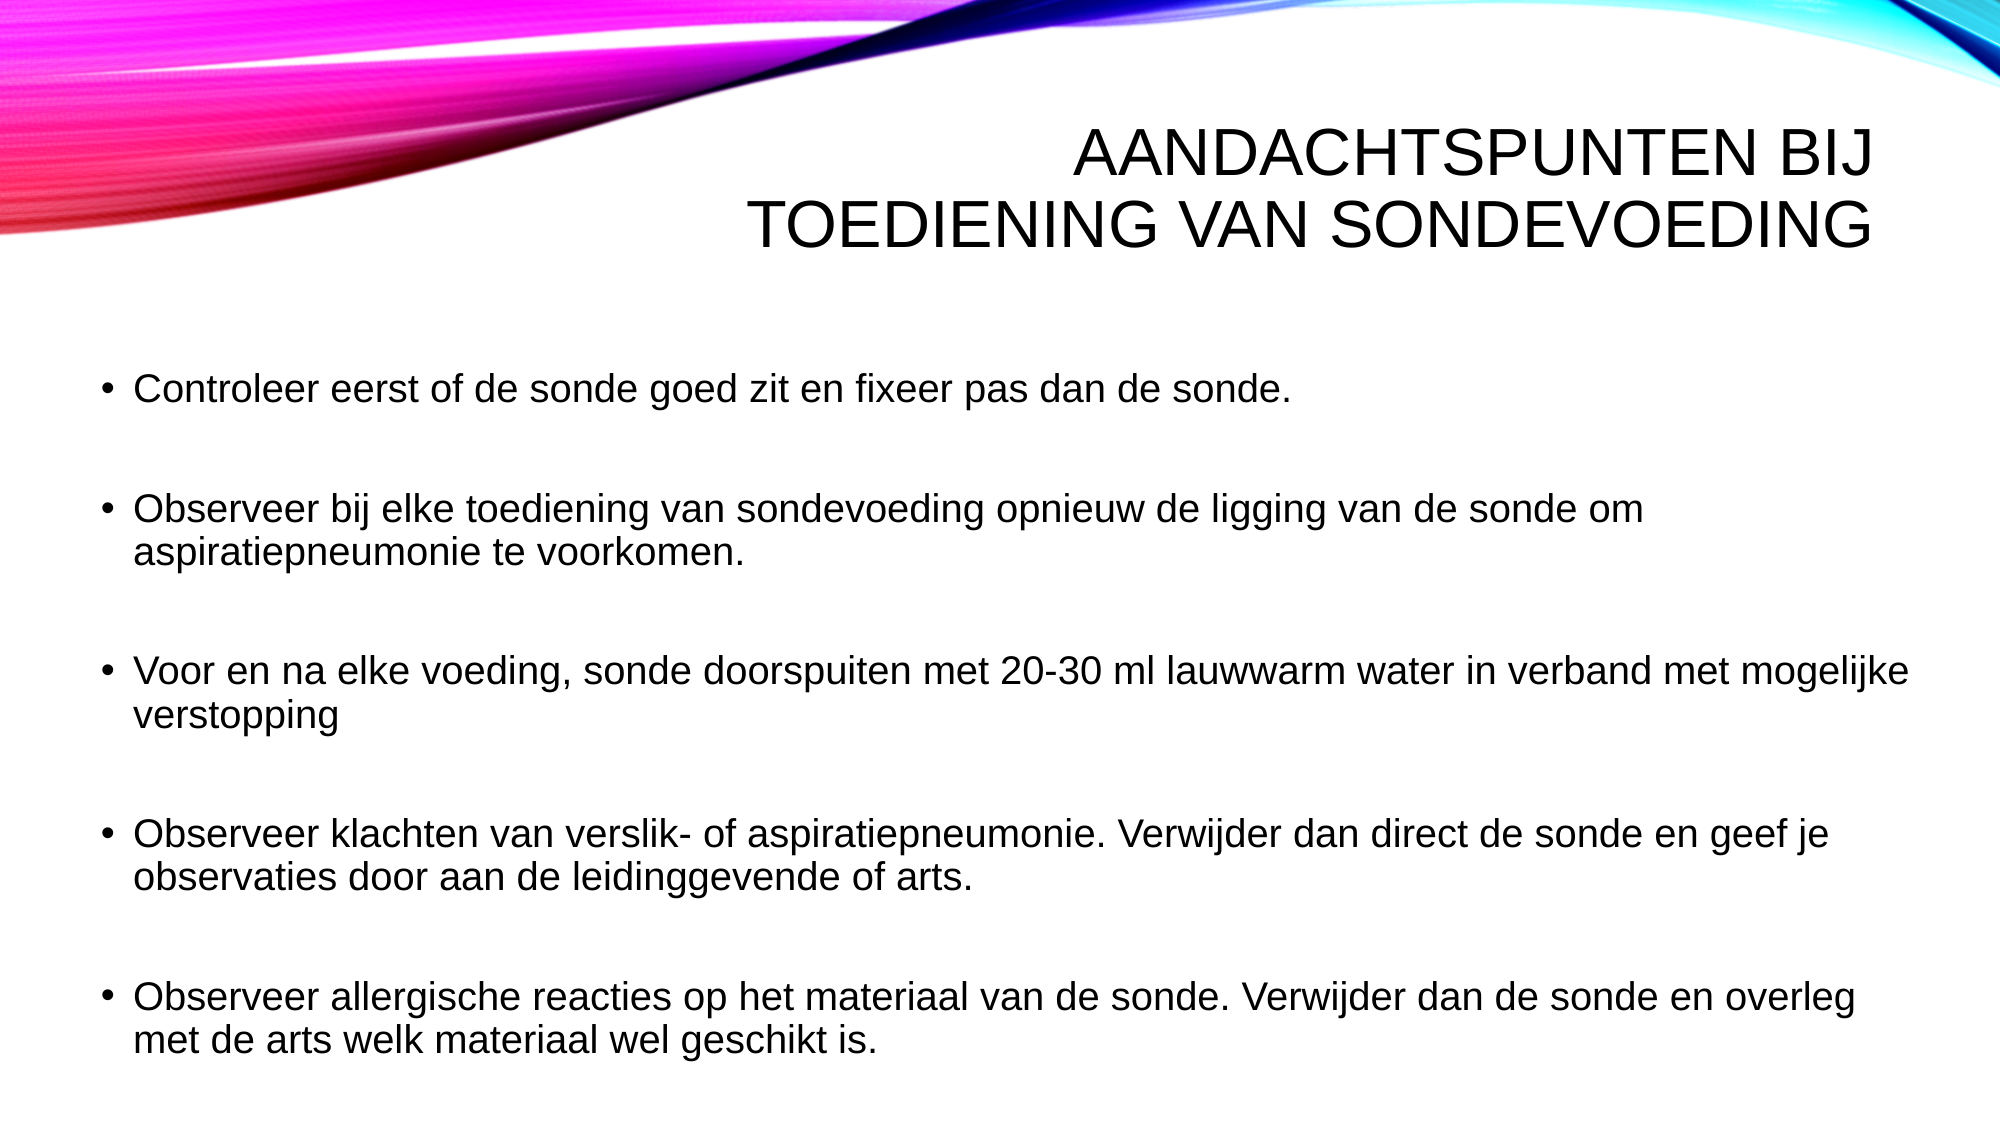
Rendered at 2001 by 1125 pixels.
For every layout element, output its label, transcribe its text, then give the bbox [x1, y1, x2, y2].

picture [0, 0, 2000, 237]
picture [1890, 0, 2000, 75]
list Controleer eerst of de sonde goed zit en fixeer pas dan de sonde. Observeer bij elke toediening van sondevoeding opnieuw de ligging van de sonde om aspiratiepneumonie te voorkomen. Voor en na elke voeding, sonde doorspuiten met 20-30 ml lauwwarm water in verband met mogelijke verstopping Observeer klachten van verslik- of aspiratiepneumonie. Verwijder dan direct de sonde en geef je observaties door aan de leidinggevende of arts. Observeer allergische reacties op het materiaal van de sonde. Verwijder dan de sonde en overleg met de arts welk materiaal wel geschikt is. [85, 296, 1951, 1075]
title Aandachtspunten bij toediening van sondevoeding [692, 84, 1891, 296]
picture [1910, 0, 2000, 45]
